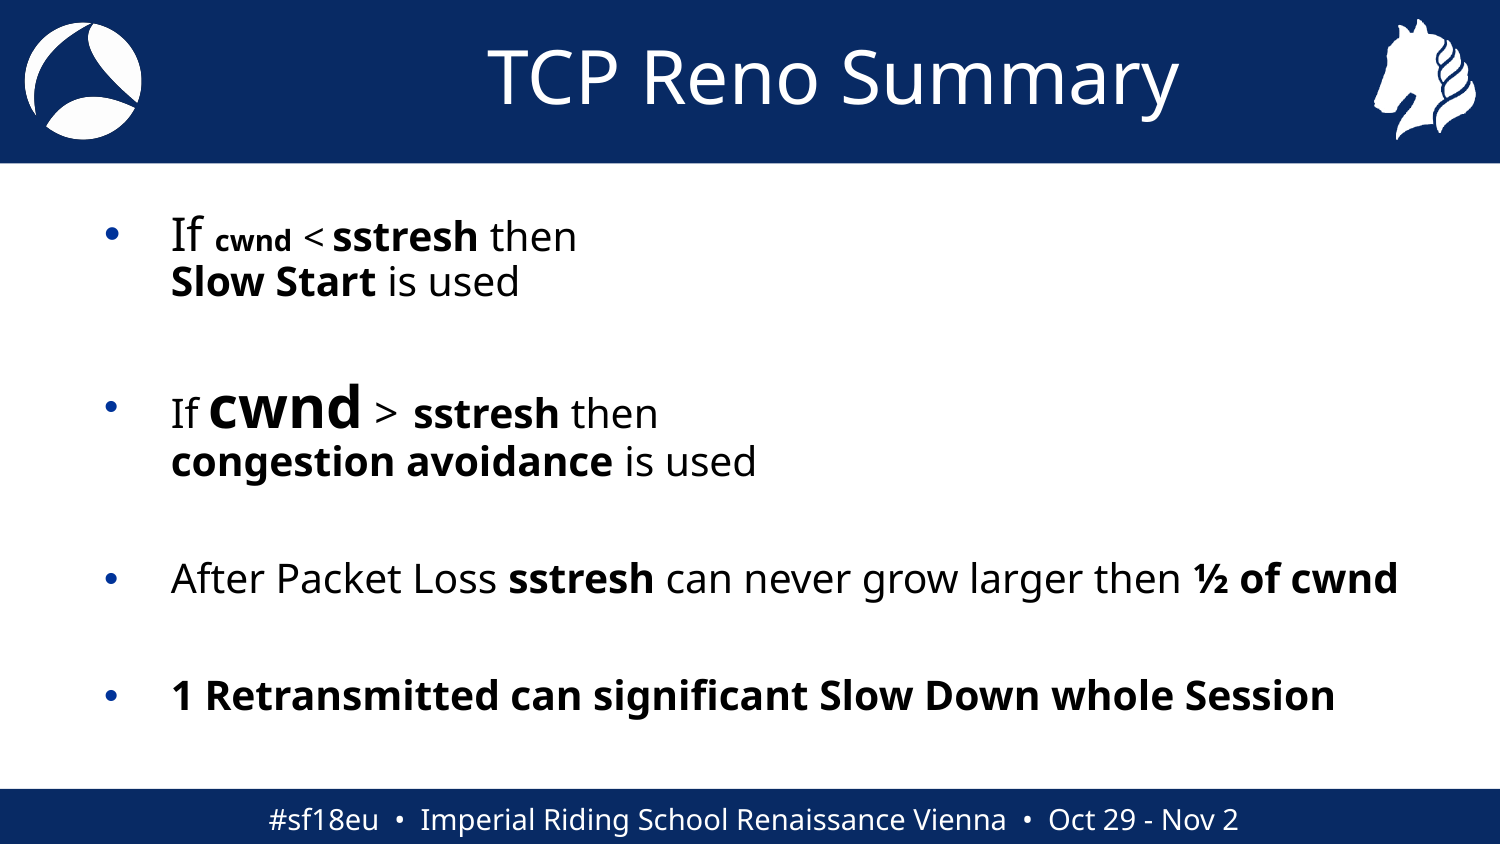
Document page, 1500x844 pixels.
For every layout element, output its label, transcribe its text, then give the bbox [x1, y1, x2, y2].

picture [24, 22, 142, 140]
list If cwnd < sstresh then Slow Start is used If cwnd > sstresh then congestion avoidance is used After Packet Loss sstresh can never grow larger then ½ of cwnd 1 Retransmitted can significant Slow Down whole Session [80, 195, 1428, 754]
title TCP Reno Summary [166, 0, 1500, 161]
